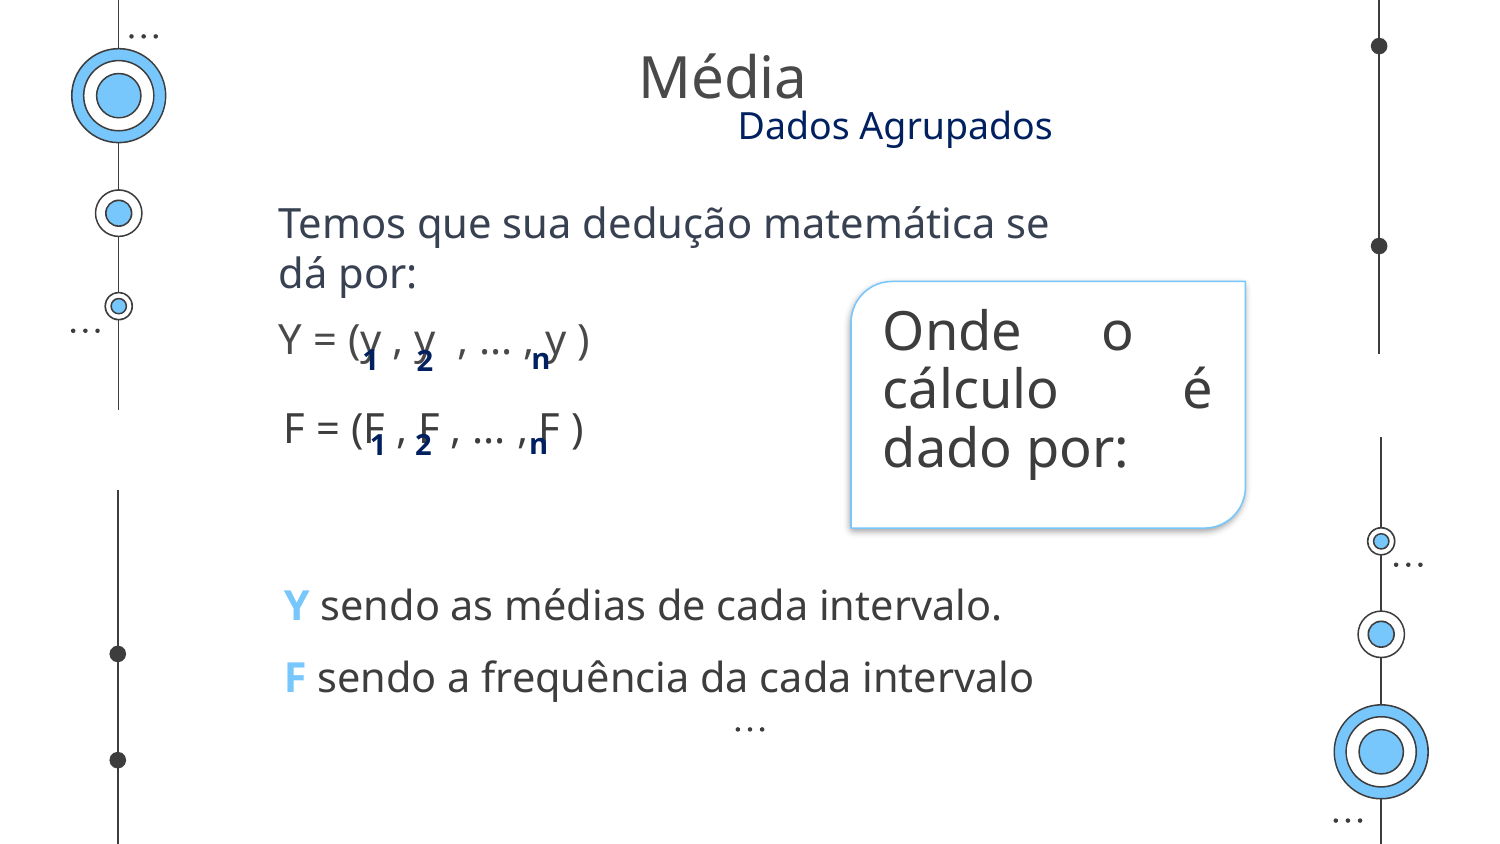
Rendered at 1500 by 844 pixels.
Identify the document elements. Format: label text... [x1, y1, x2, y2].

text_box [342, 323, 631, 425]
title Média [328, 25, 1118, 120]
text_box Y = (y , y , ... , y ) [263, 305, 850, 397]
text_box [349, 418, 617, 492]
text_box Dados Agrupados [722, 94, 1118, 155]
text_box Y sendo as médias de cada intervalo. F sendo a frequência da cada intervalo [263, 574, 1079, 714]
text_box Temos que sua dedução matemática se dá por: [263, 189, 1101, 305]
text_box F = (F , F , ... , F ) [263, 397, 854, 537]
